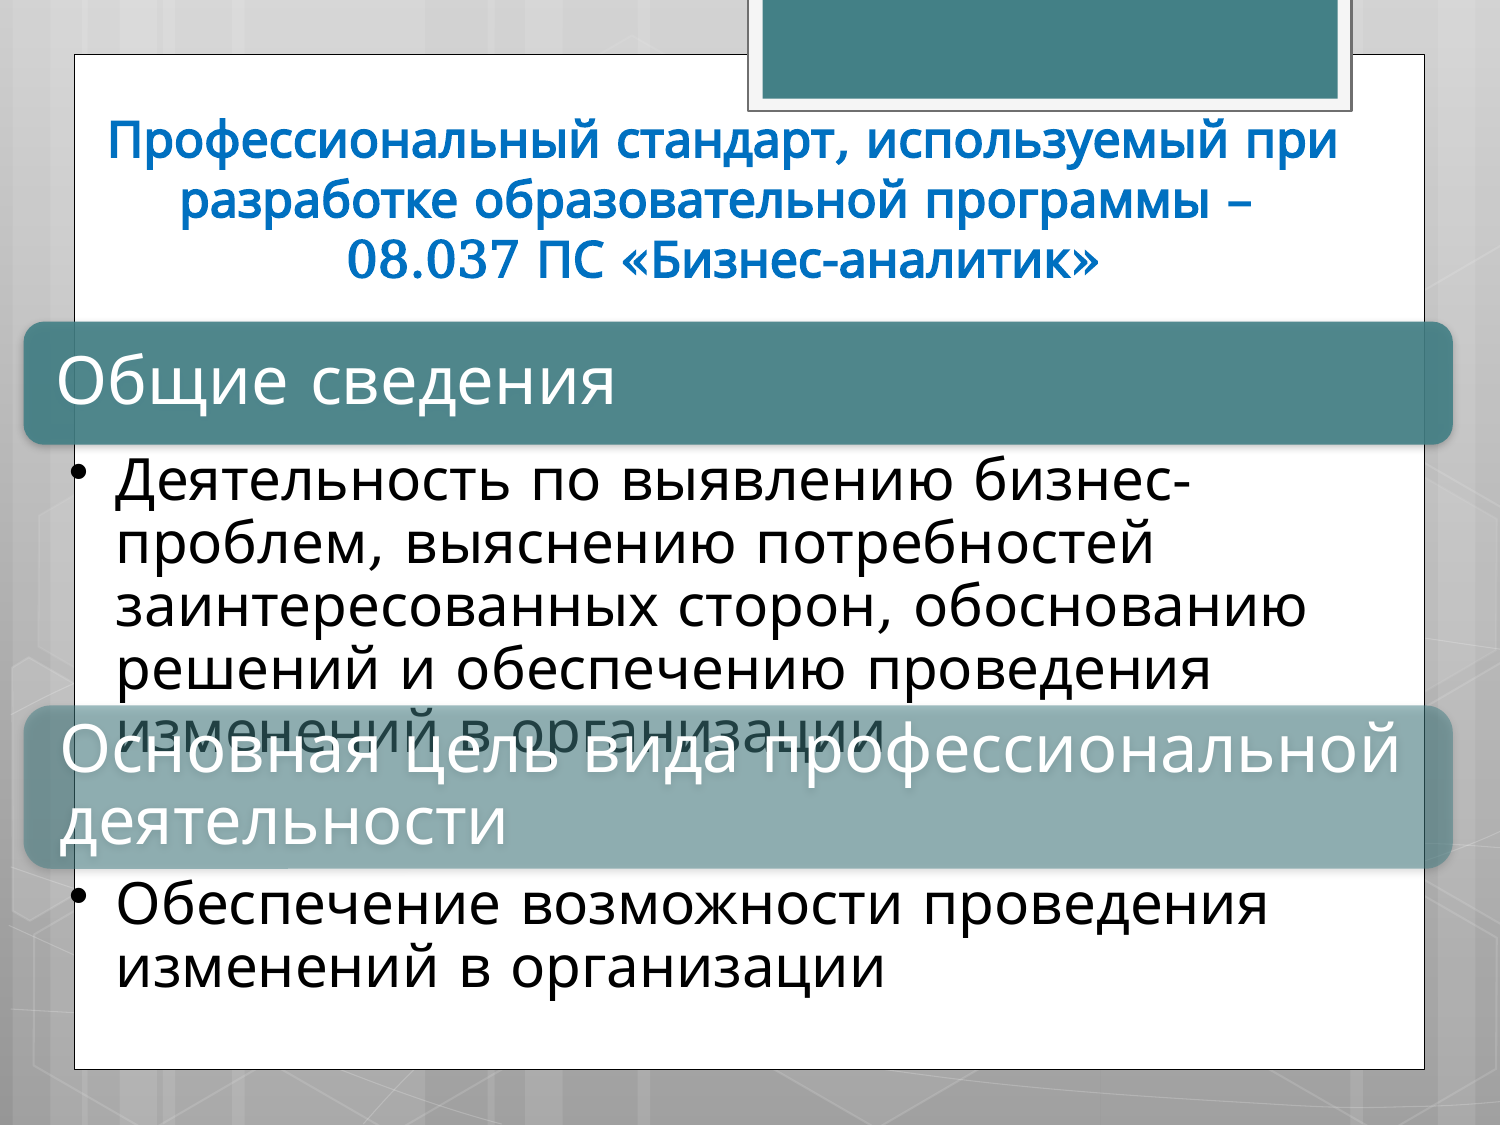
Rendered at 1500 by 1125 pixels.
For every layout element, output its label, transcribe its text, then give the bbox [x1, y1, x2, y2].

title Профессиональный стандарт, используемый при разработке образовательной программы – 08.037 ПС «Бизнес-аналитик» [47, 146, 1400, 288]
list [23, 290, 1454, 1074]
